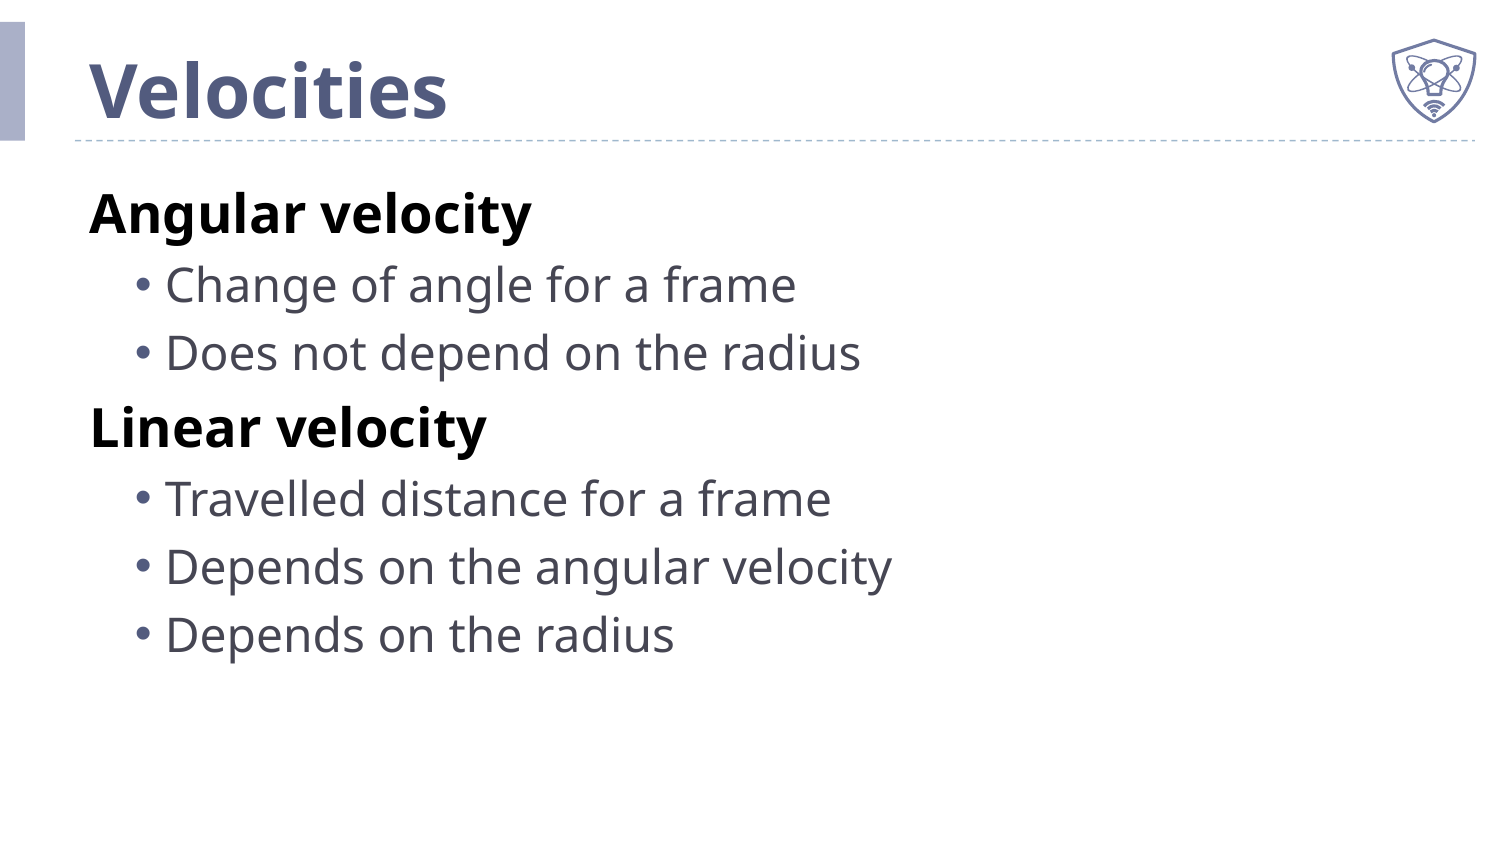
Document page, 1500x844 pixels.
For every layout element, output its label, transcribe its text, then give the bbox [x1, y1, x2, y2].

title Velocities [75, 18, 1475, 141]
list Angular velocity Change of angle for a frame Does not depend on the radius Linear velocity Travelled distance for a frame Depends on the angular velocity Depends on the radius [75, 171, 1475, 835]
